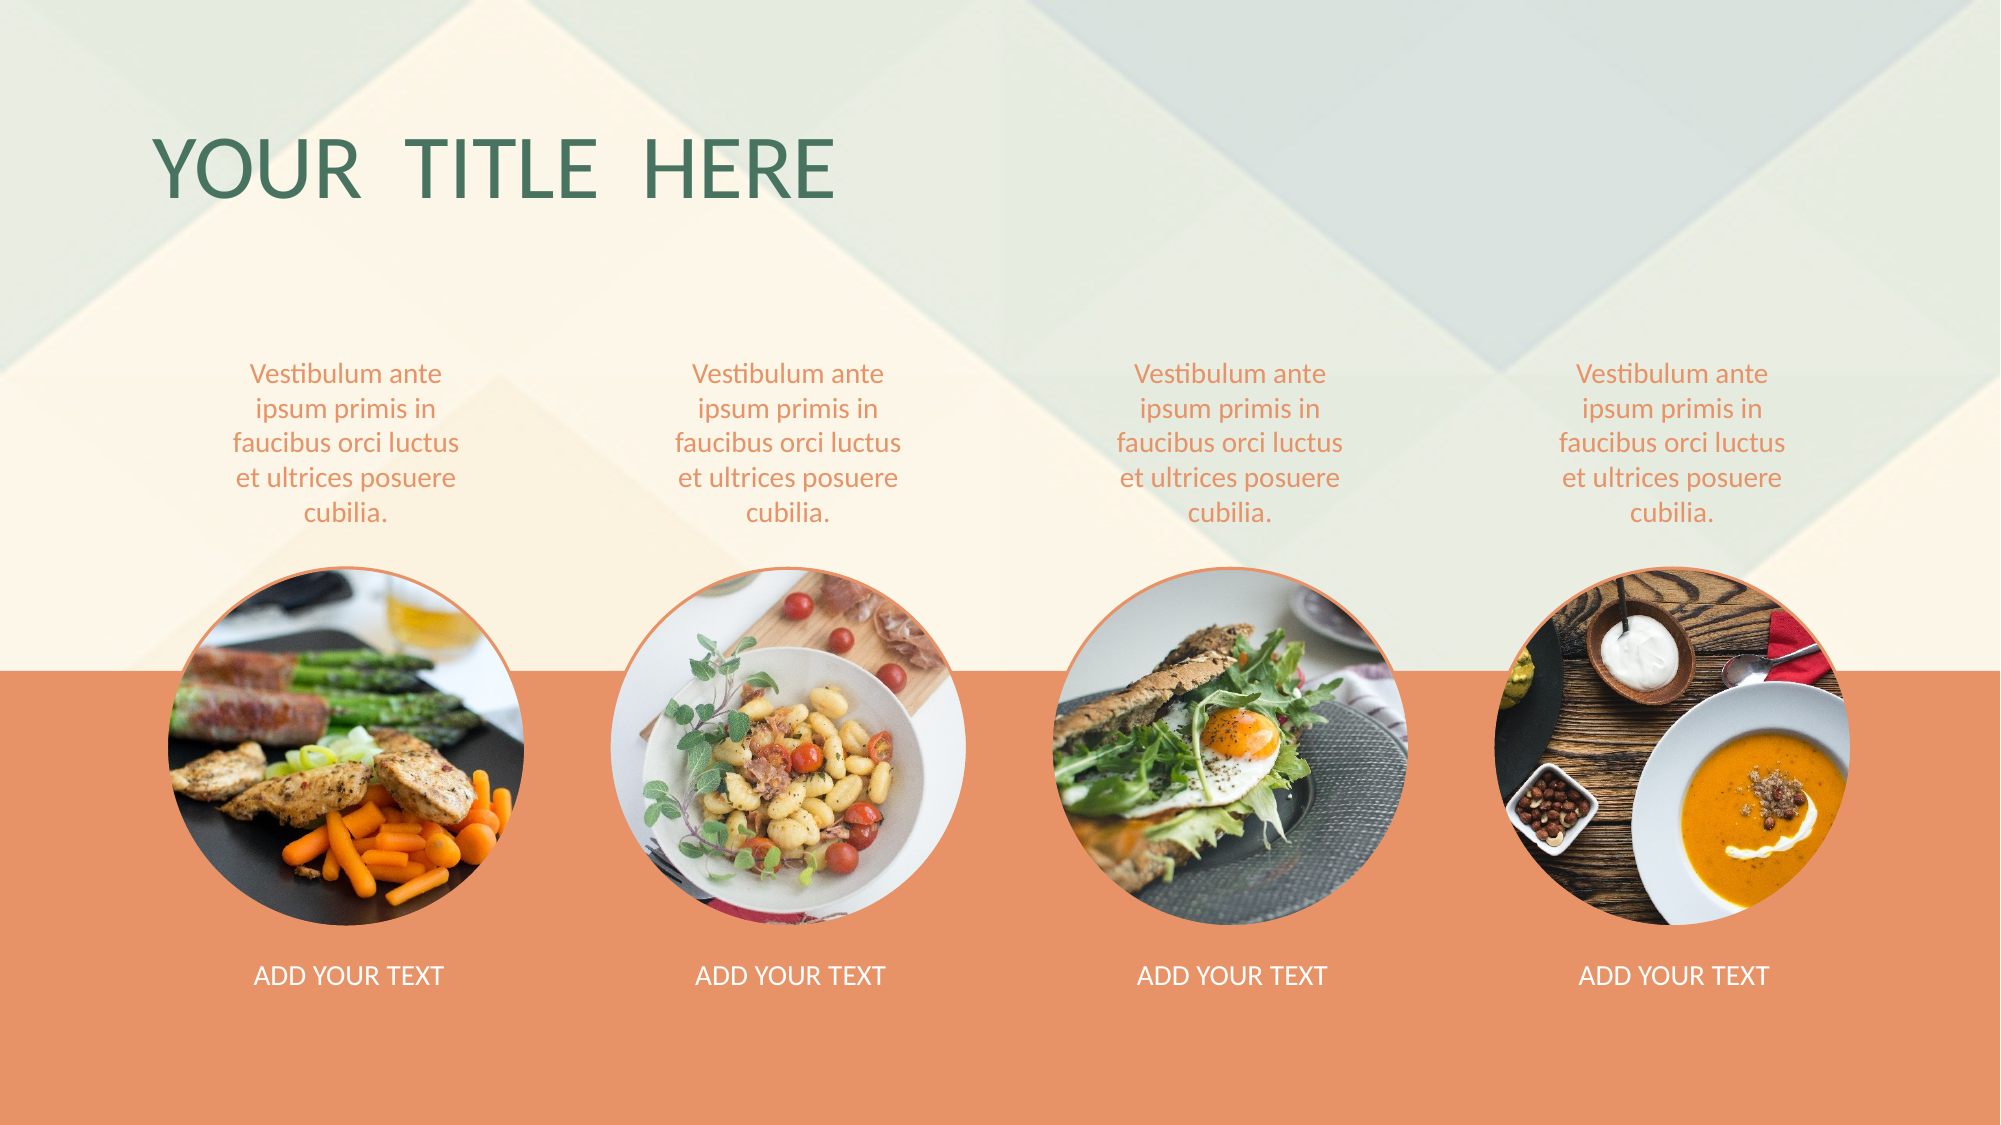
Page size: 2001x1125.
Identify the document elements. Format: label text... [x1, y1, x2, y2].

text_box Vestibulum ante ipsum primis in faucibus orci luctus et ultrices posuere cubilia. [209, 346, 483, 537]
picture [0, 0, 2001, 1125]
text_box ADD YOUR TEXT [1122, 949, 1563, 999]
text_box ADD YOUR TEXT [680, 949, 1122, 999]
text_box Vestibulum ante ipsum primis in faucibus orci luctus et ultrices posuere cubilia. [1093, 346, 1367, 537]
text_box Vestibulum ante ipsum primis in faucibus orci luctus et ultrices posuere cubilia. [1536, 346, 1809, 537]
text_box [0, 670, 2000, 1125]
title Your Title Here [137, 59, 1863, 278]
text_box ADD YOUR TEXT [1563, 949, 2000, 999]
text_box ADD YOUR TEXT [238, 949, 680, 999]
text_box Vestibulum ante ipsum primis in faucibus orci luctus et ultrices posuere cubilia. [652, 346, 925, 537]
